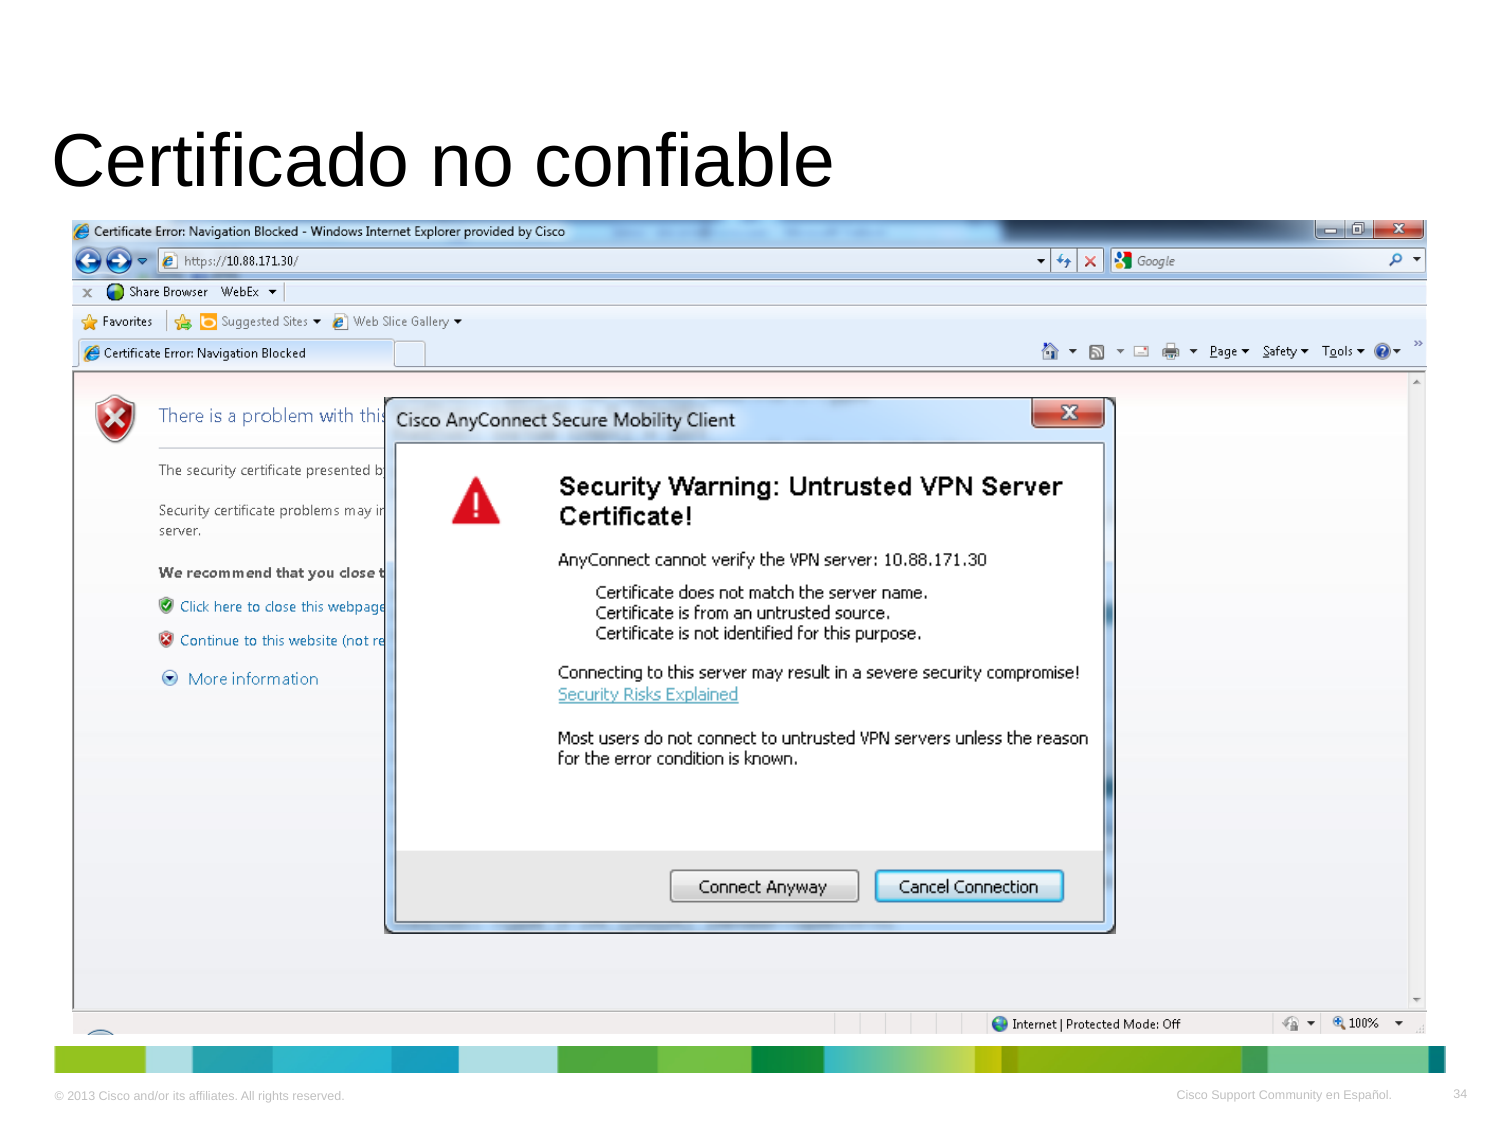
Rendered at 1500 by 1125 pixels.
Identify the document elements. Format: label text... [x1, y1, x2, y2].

picture [54, 1046, 1446, 1073]
picture [72, 220, 1428, 1036]
title Certificado no confiable [37, 70, 1447, 209]
